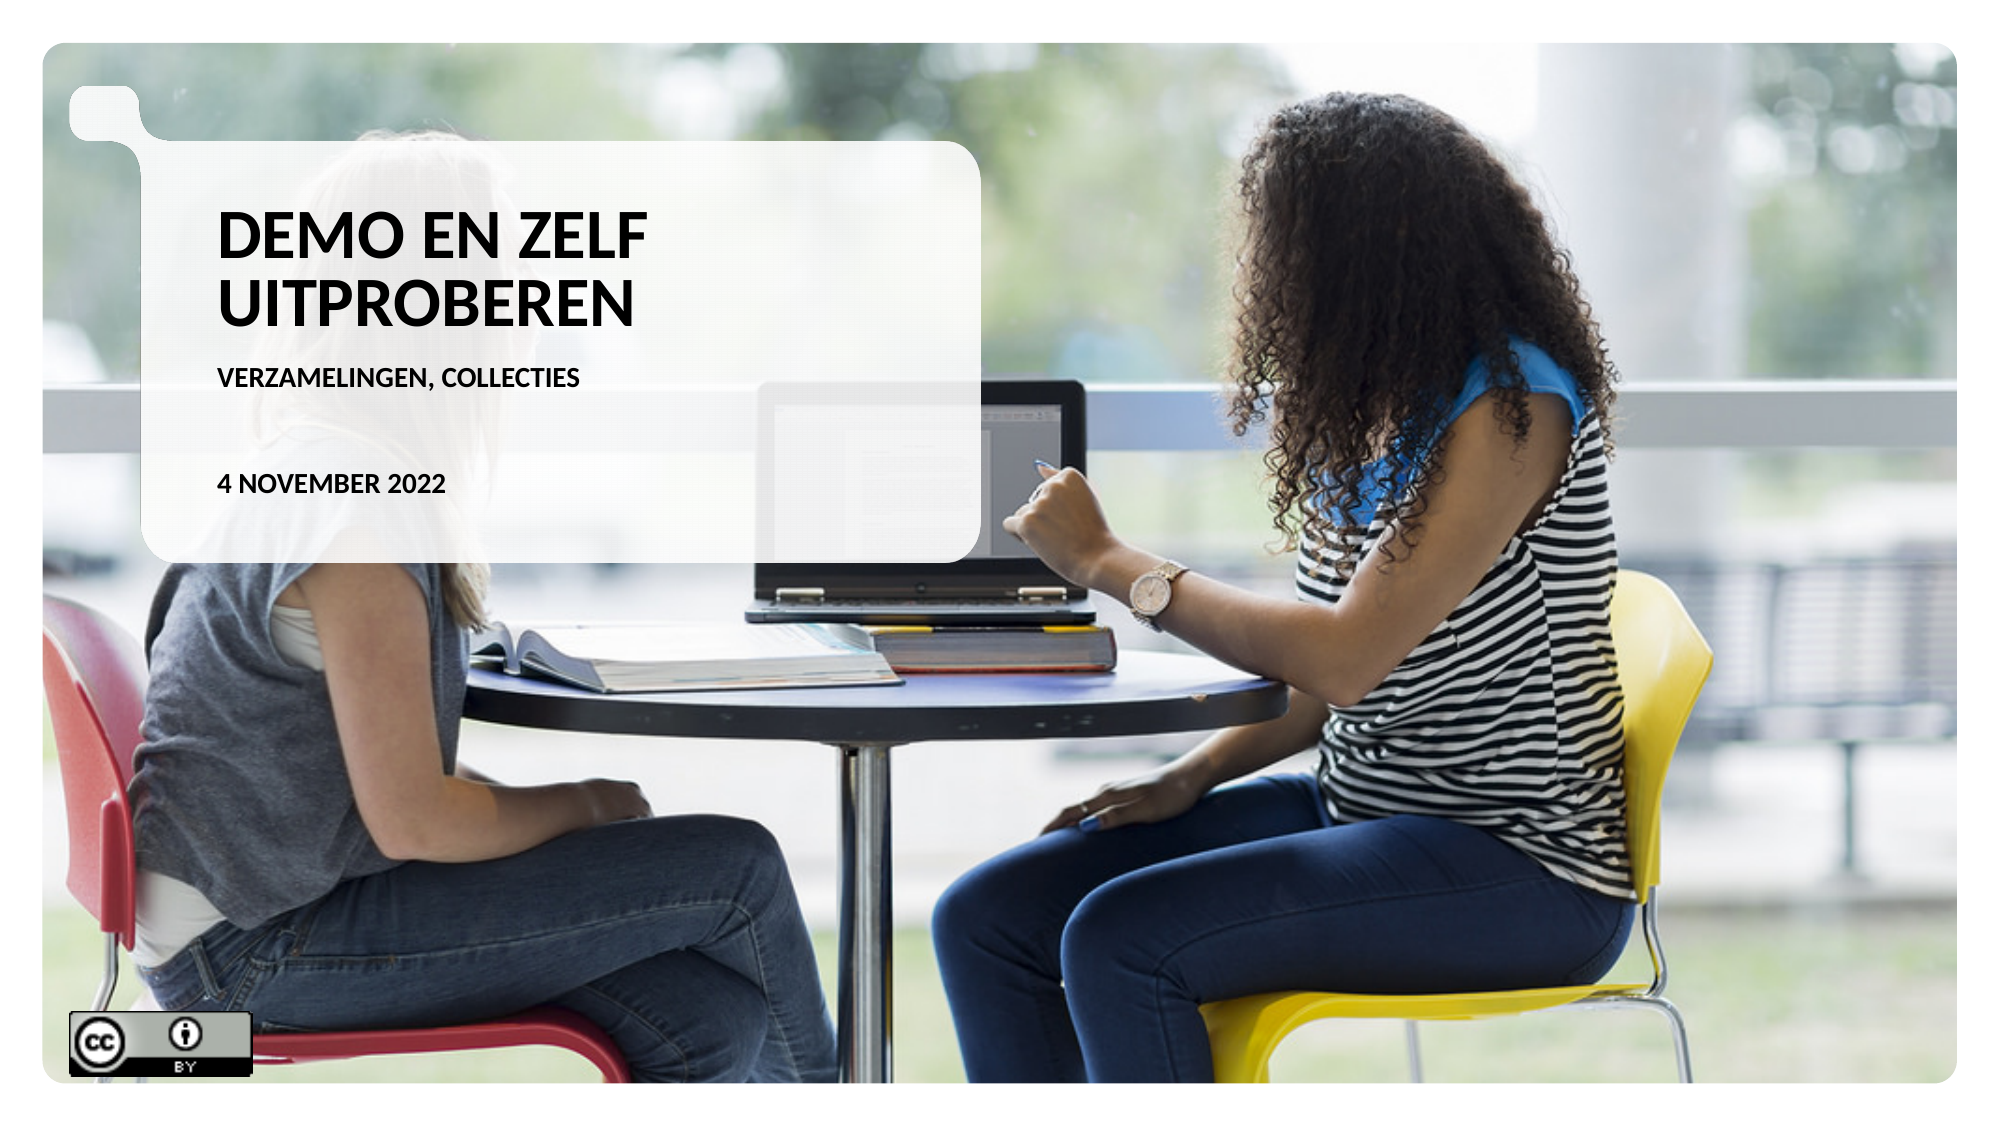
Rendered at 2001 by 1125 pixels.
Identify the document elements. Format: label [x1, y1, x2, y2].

picture [42, 42, 1957, 1084]
